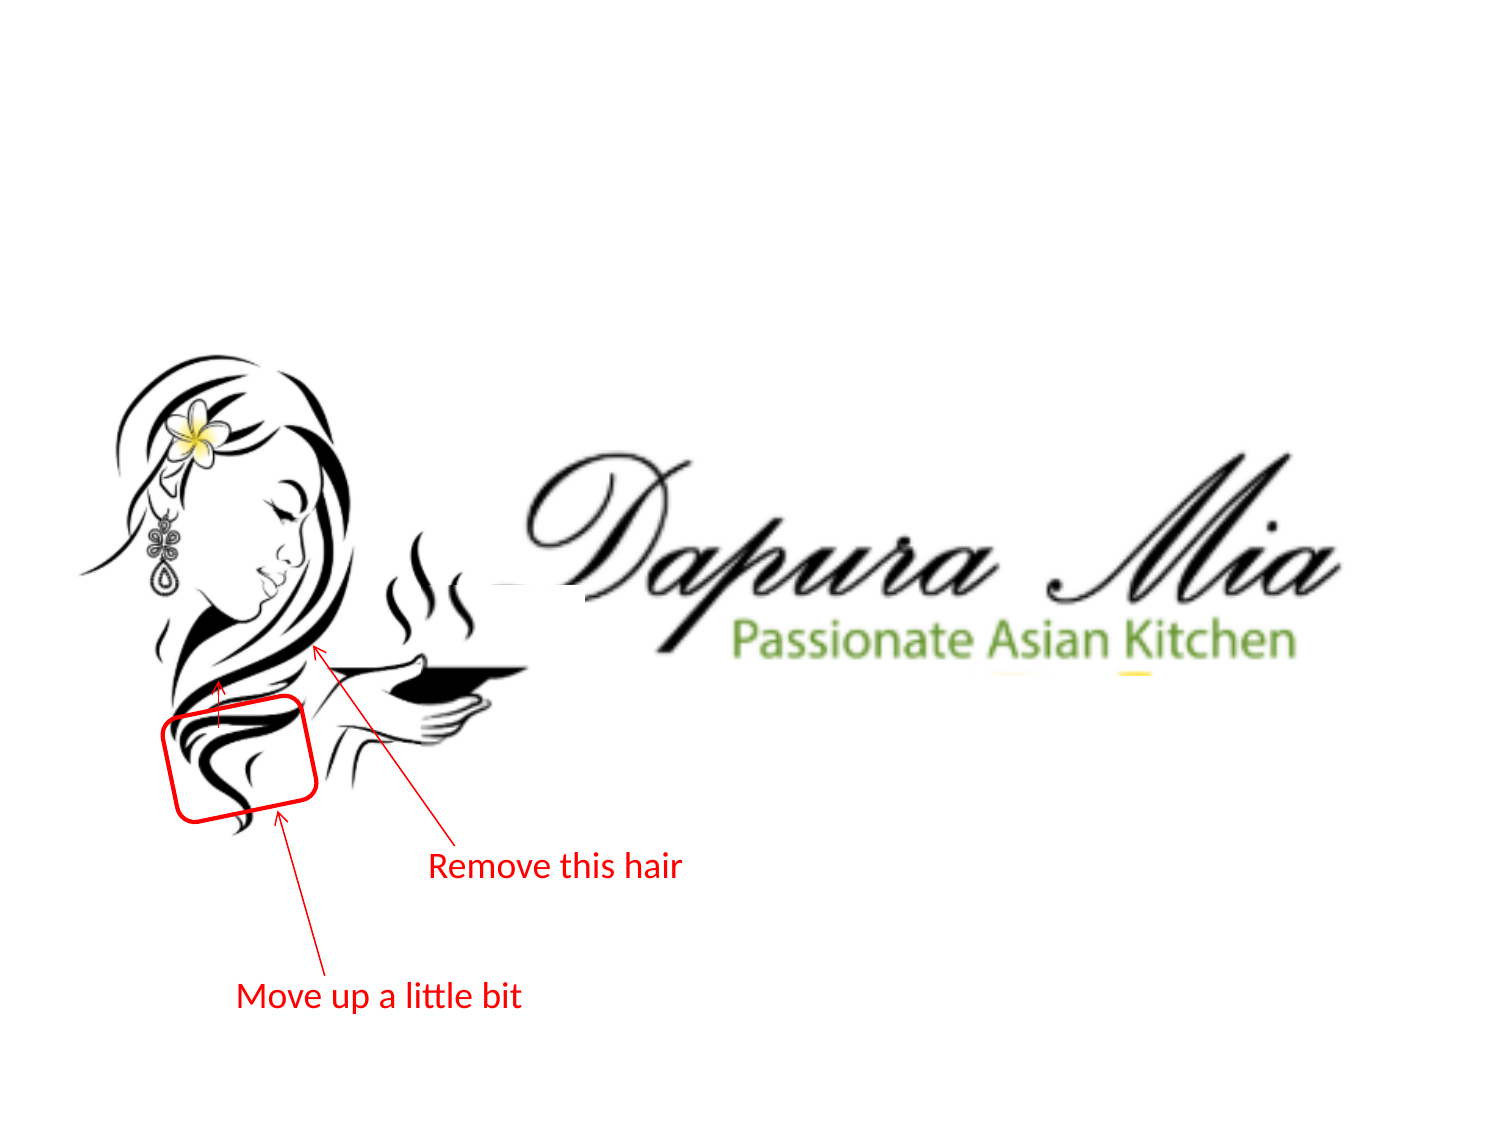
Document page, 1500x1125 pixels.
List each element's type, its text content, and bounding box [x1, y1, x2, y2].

text_box Remove this hair [413, 834, 699, 894]
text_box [312, 644, 455, 847]
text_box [41, 337, 574, 854]
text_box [277, 810, 325, 977]
picture [421, 420, 1418, 771]
text_box Move up a little bit [220, 964, 538, 1024]
